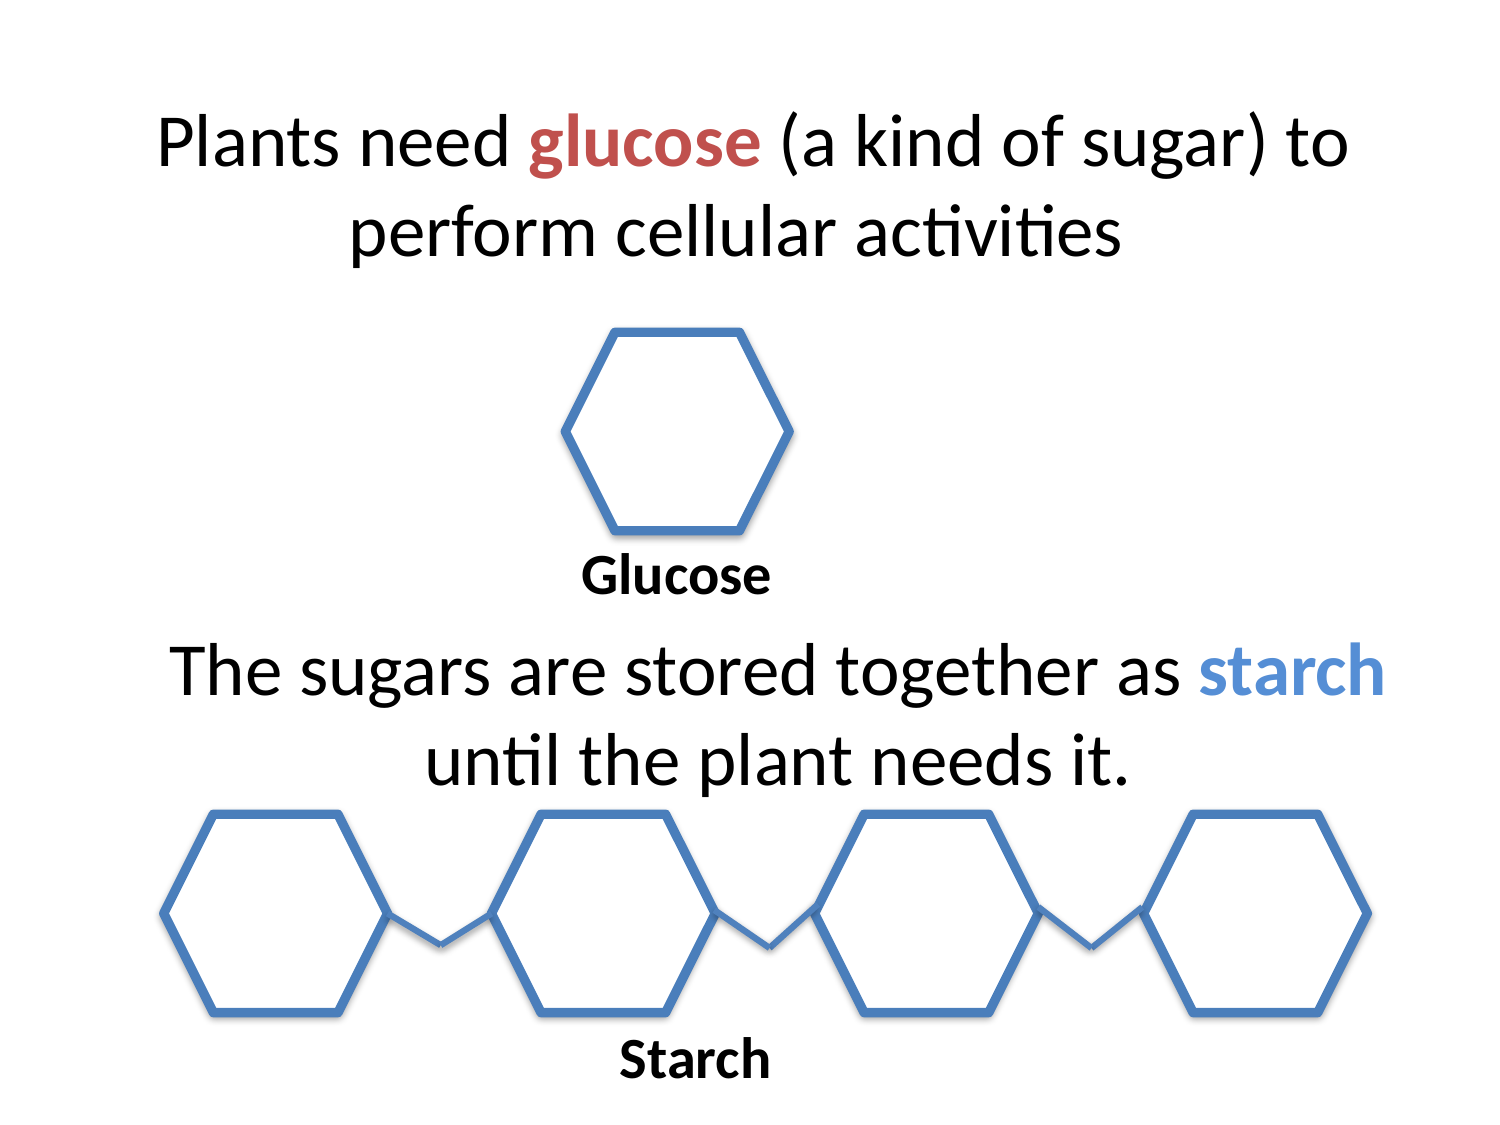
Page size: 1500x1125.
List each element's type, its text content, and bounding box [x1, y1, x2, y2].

text_box The sugars are stored together as starch until the plant needs it. [138, 613, 1418, 905]
text_box [1146, 813, 1369, 1014]
text_box [494, 813, 713, 1014]
text_box Glucose [566, 528, 787, 614]
text_box [818, 813, 1036, 1014]
text_box Plants need glucose (a kind of sugar) to perform cellular activities [113, 84, 1393, 376]
text_box Starch [604, 1012, 787, 1098]
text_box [1038, 906, 1143, 949]
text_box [715, 906, 820, 949]
text_box [564, 331, 790, 528]
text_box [387, 904, 492, 946]
text_box [163, 813, 385, 1014]
